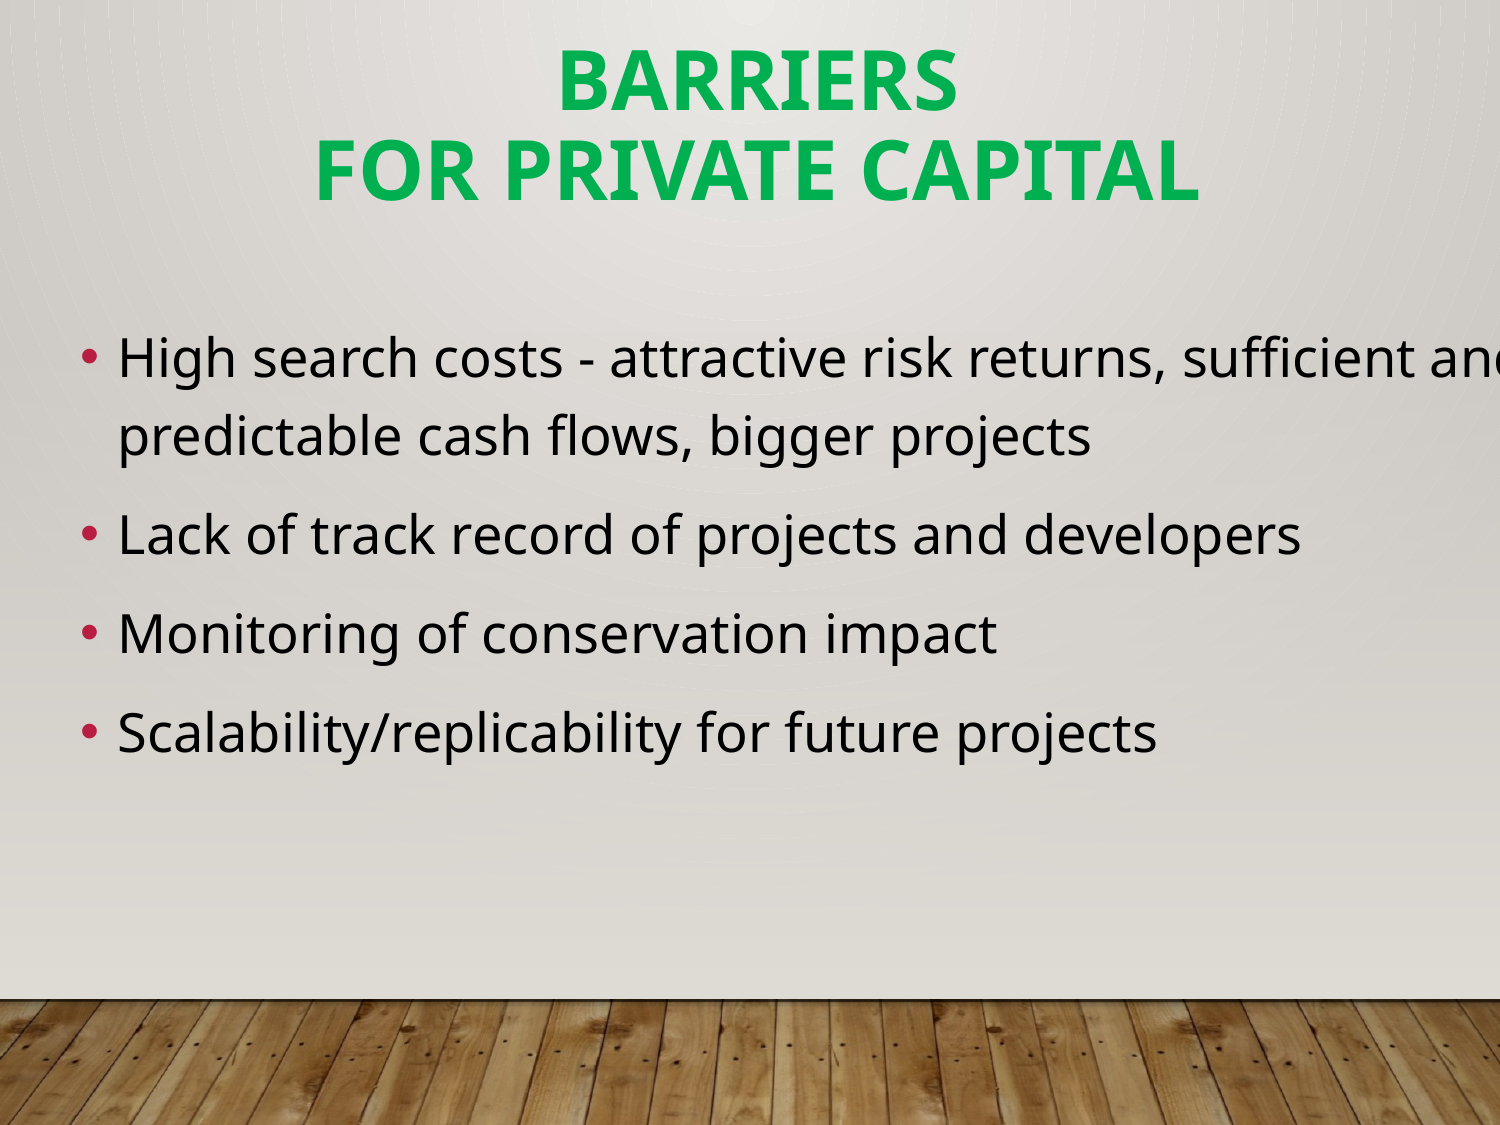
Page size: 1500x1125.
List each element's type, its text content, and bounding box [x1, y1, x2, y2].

list High search costs - attractive risk returns, sufficient and predictable cash flows, bigger projects Lack of track record of projects and developers Monitoring of conservation impact Scalability/replicability for future projects [64, 302, 1500, 1071]
title Barriers for private capital [218, 30, 1297, 204]
picture [0, 999, 1500, 1125]
